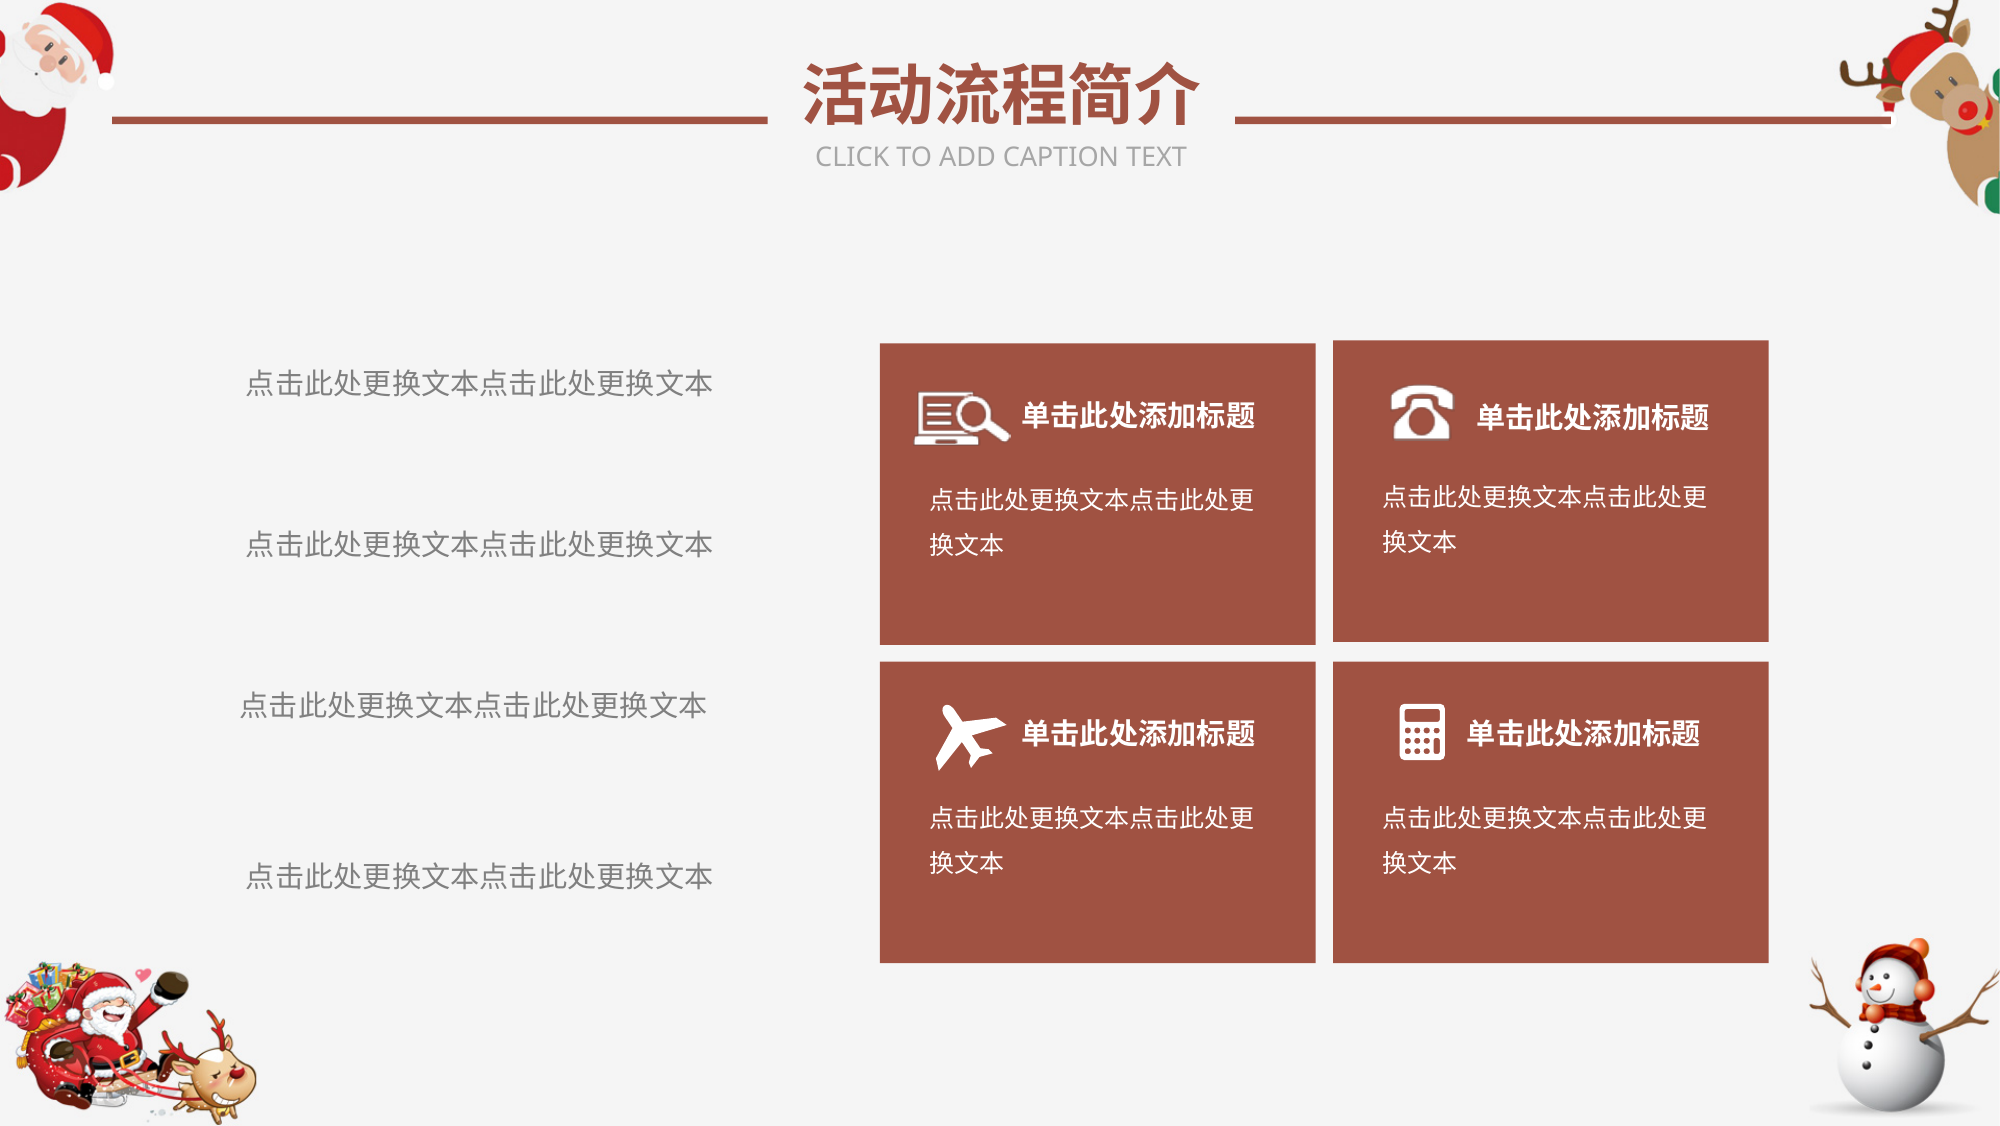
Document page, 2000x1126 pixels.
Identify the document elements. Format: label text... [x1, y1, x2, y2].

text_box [879, 340, 1769, 964]
text_box 点击此处更换文本点击此处更换文本 [225, 662, 836, 730]
text_box 点击此处更换文本点击此处更换文本 [231, 501, 842, 569]
text_box 点击此处更换文本点击此处更换文本 [231, 340, 842, 408]
picture [0, 0, 2000, 1126]
text_box 点击此处更换文本点击此处更换文本 [231, 832, 842, 901]
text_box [112, 52, 1891, 173]
